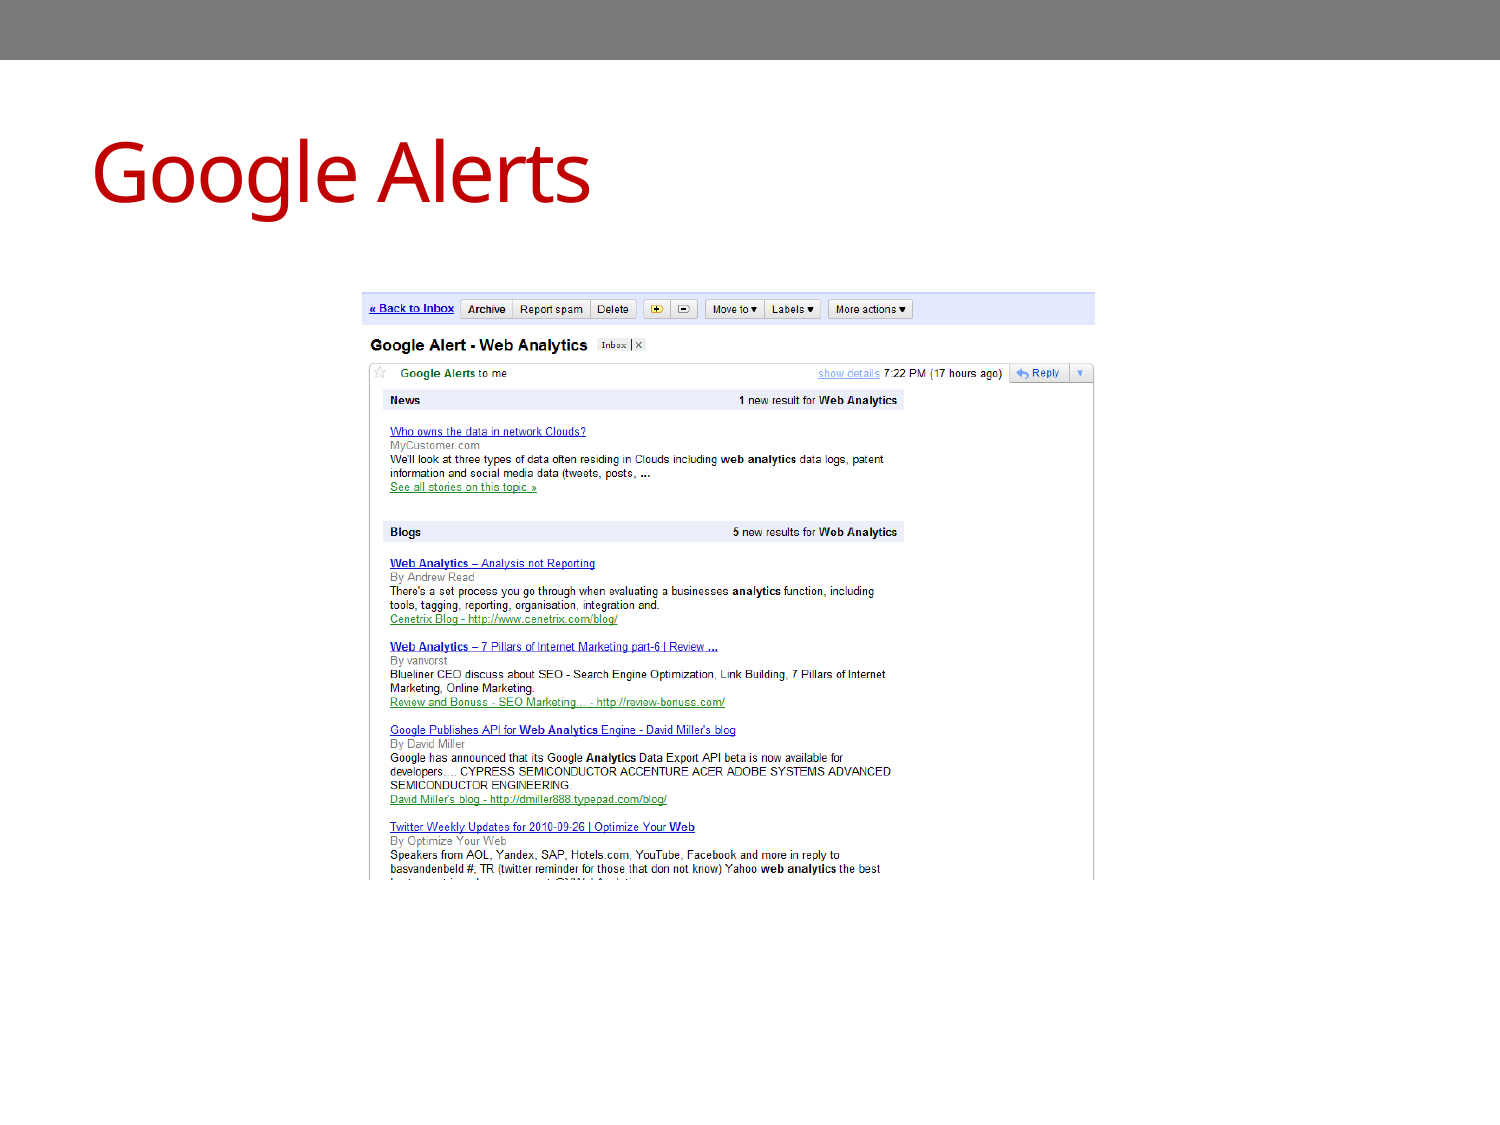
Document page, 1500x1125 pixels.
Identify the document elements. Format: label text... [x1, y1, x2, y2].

picture [362, 292, 1095, 880]
title Google Alerts [75, 87, 1425, 250]
